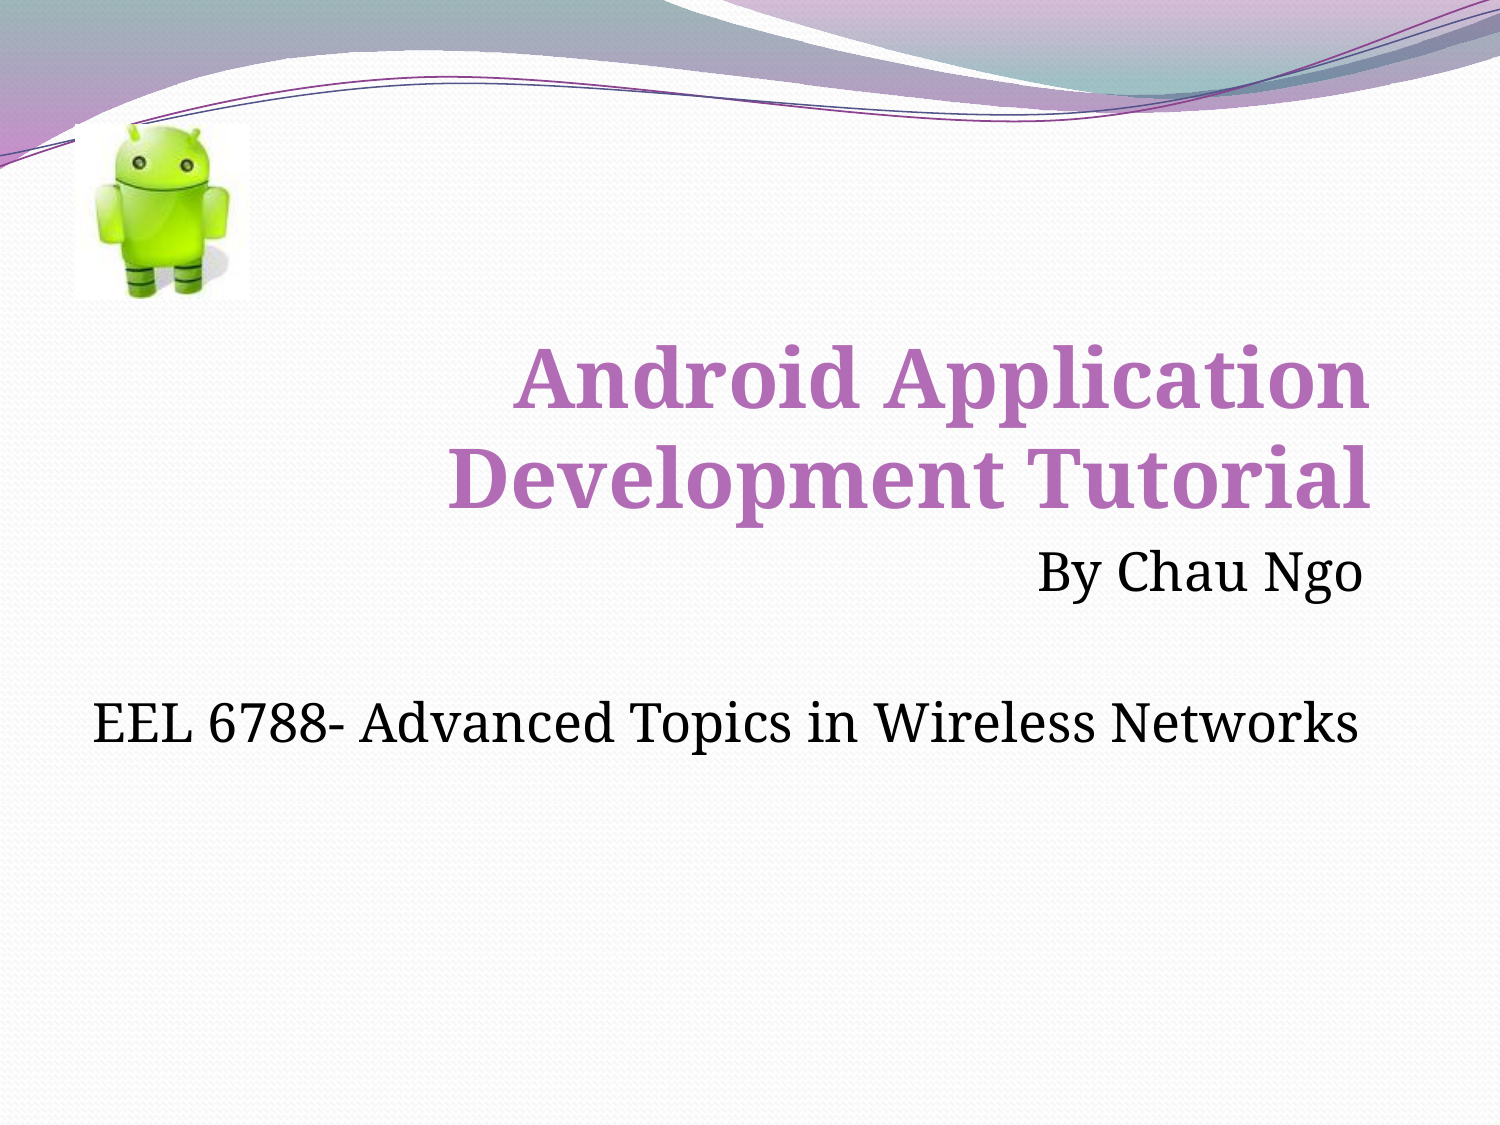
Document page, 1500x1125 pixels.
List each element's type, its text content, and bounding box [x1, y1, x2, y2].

title Android Application Development Tutorial [87, 224, 1376, 525]
picture [75, 124, 249, 299]
subtitle By Chau Ngo EEL 6788- Advanced Topics in Wireless Networks [87, 529, 1376, 818]
